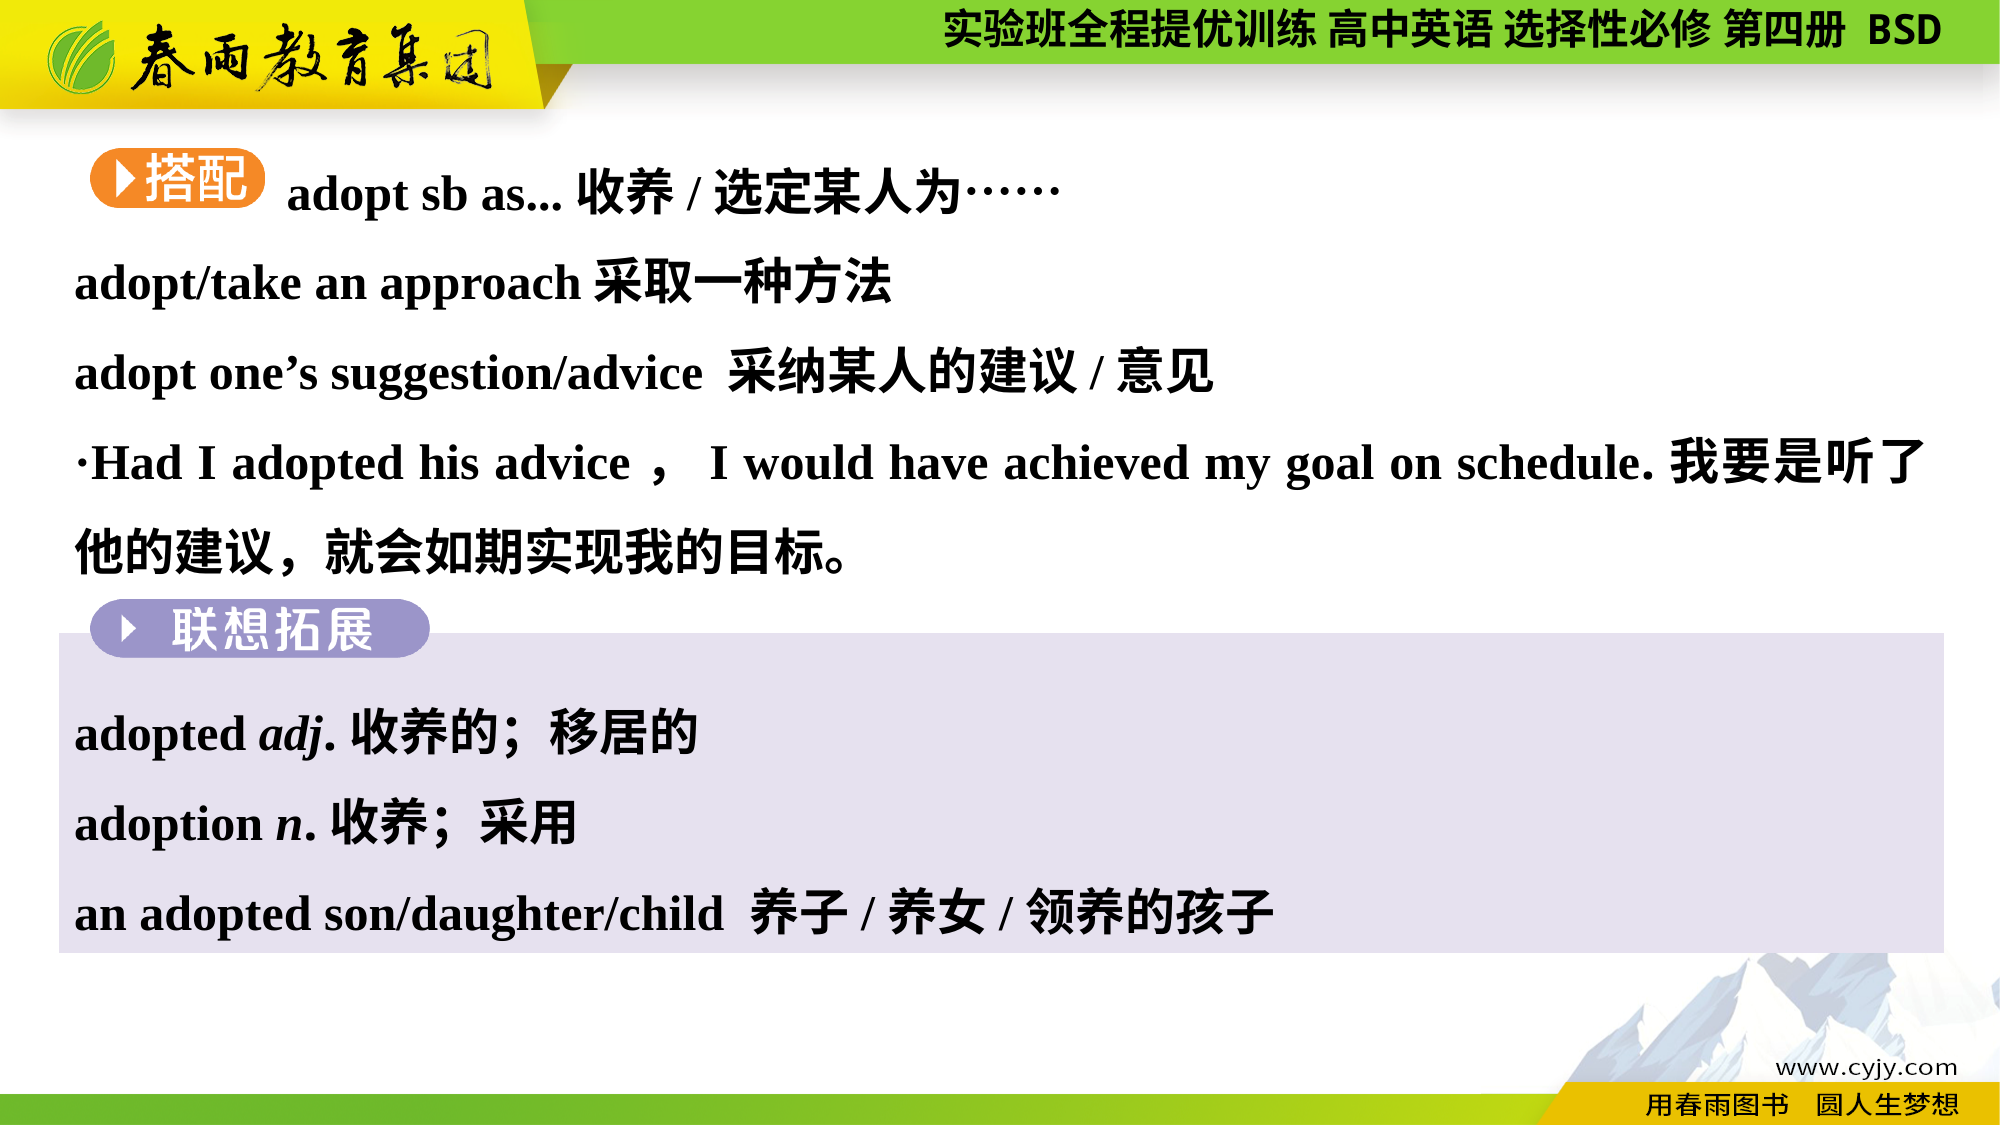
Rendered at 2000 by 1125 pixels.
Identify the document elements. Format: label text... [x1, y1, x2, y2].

list adopt sb as...收养/选定某人为…… adopt/take an approach采取一种方法 adopt one’s suggestion/advice 采纳某人的建议/意见 ·Had I adopted his advice，I would have achieved my goal on schedule.我要是听了他的建议，就会如期实现我的目标。 adopted adj.收养的；移居的 adoption n.收养；采用 an adopted son/daughter/child 养子/养女/领养的孩子 [59, 122, 1944, 633]
picture [0, 0, 2000, 1125]
